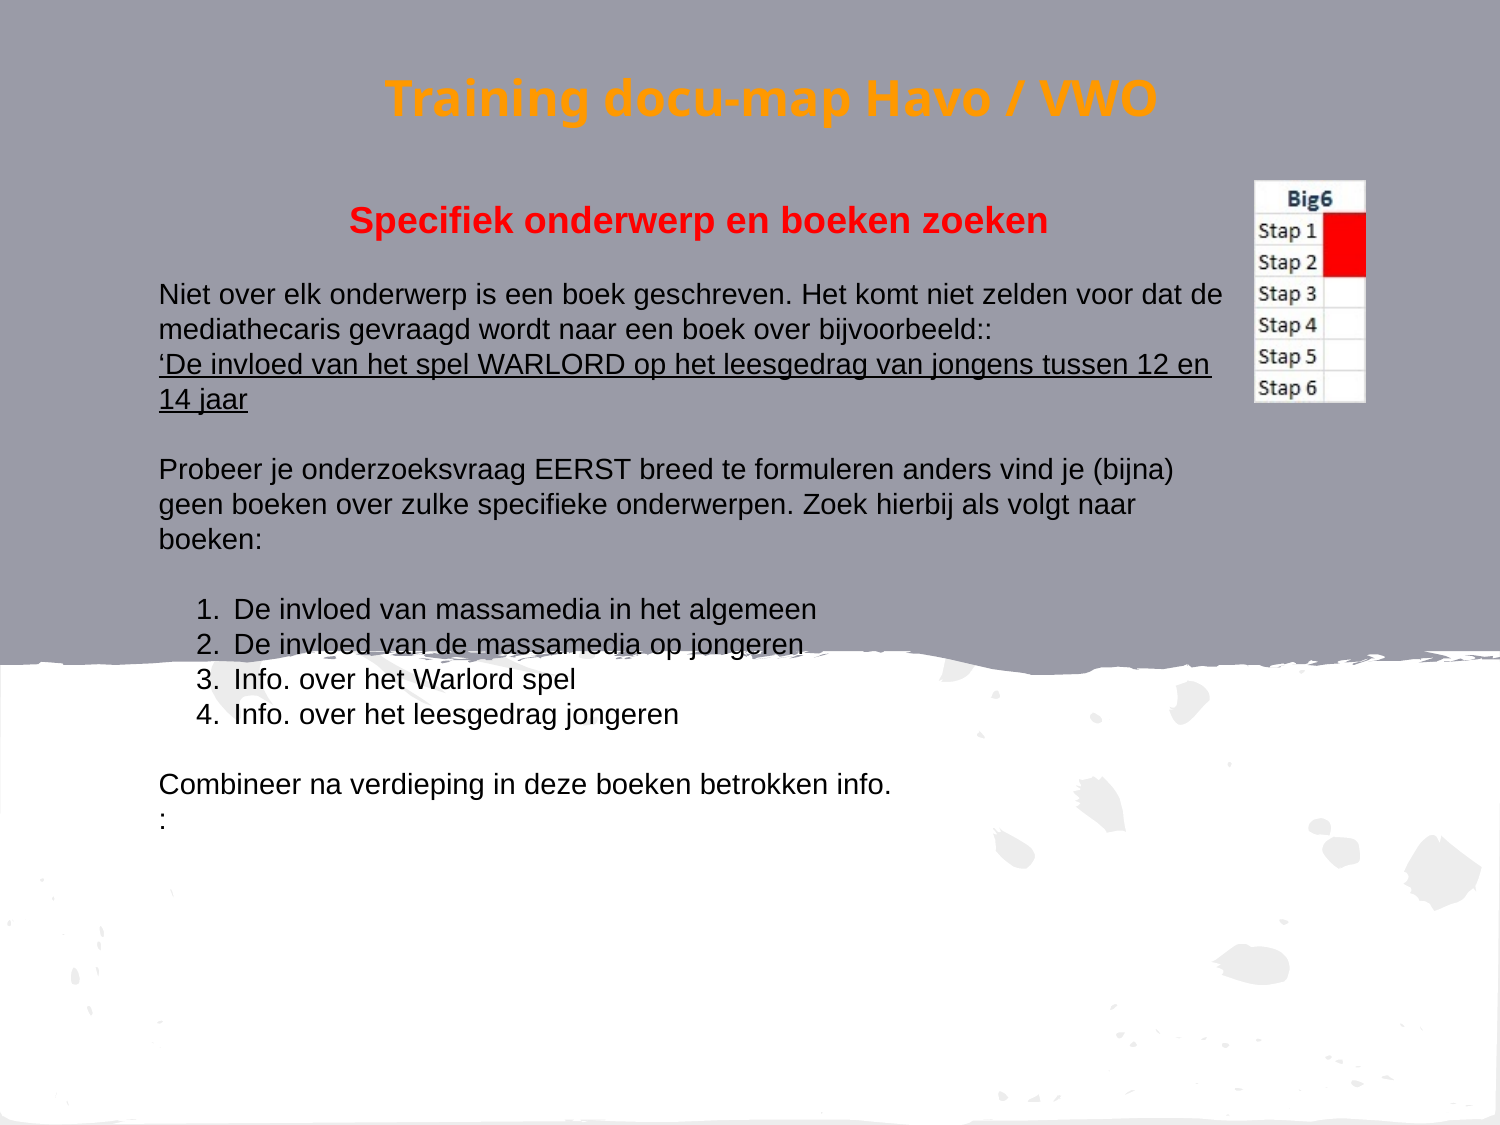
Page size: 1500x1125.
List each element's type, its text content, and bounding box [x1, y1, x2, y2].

title Training docu-map Havo / VWO [191, 18, 1353, 135]
picture [1254, 180, 1367, 403]
text_box Specifiek onderwerp en boeken zoeken Niet over elk onderwerp is een boek geschreven. Het komt niet zelden voor dat de mediathecaris gevraagd wordt naar een boek over bijvoorbeeld:: ‘De invloed van het spel WARLORD op het leesgedrag van jongens tussen 12 en 14 jaar Probeer je onderzoeksvraag EERST breed te formuleren anders vind je (bijna) geen boeken over zulke specifieke onderwerpen. Zoek hierbij als volgt naar boeken: De invloed van massamedia in het algemeen De invloed van de massamedia op jongeren Info. over het Warlord spel Info. over het leesgedrag jongeren Combineer na verdieping in deze boeken betrokken info. : [143, 180, 1255, 835]
